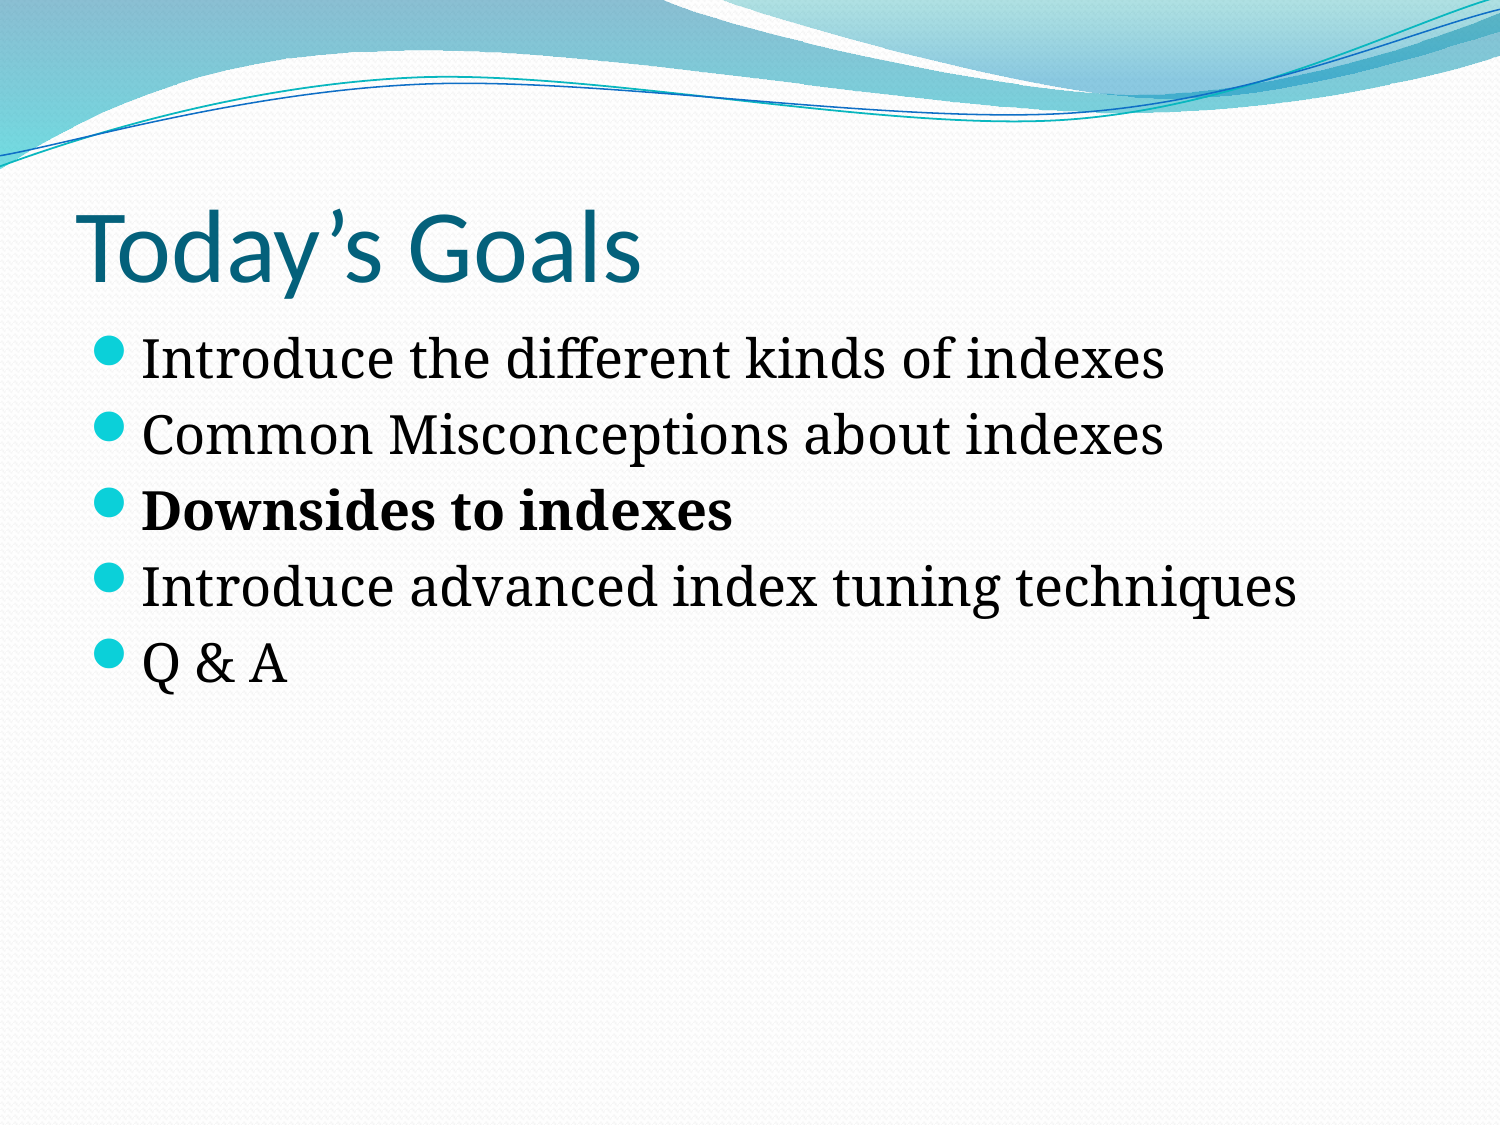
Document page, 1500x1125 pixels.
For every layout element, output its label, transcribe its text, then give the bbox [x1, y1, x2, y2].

title Today’s Goals [75, 115, 1425, 303]
list Introduce the different kinds of indexes Common Misconceptions about indexes Downsides to indexes Introduce advanced index tuning techniques Q & A [75, 317, 1425, 1038]
